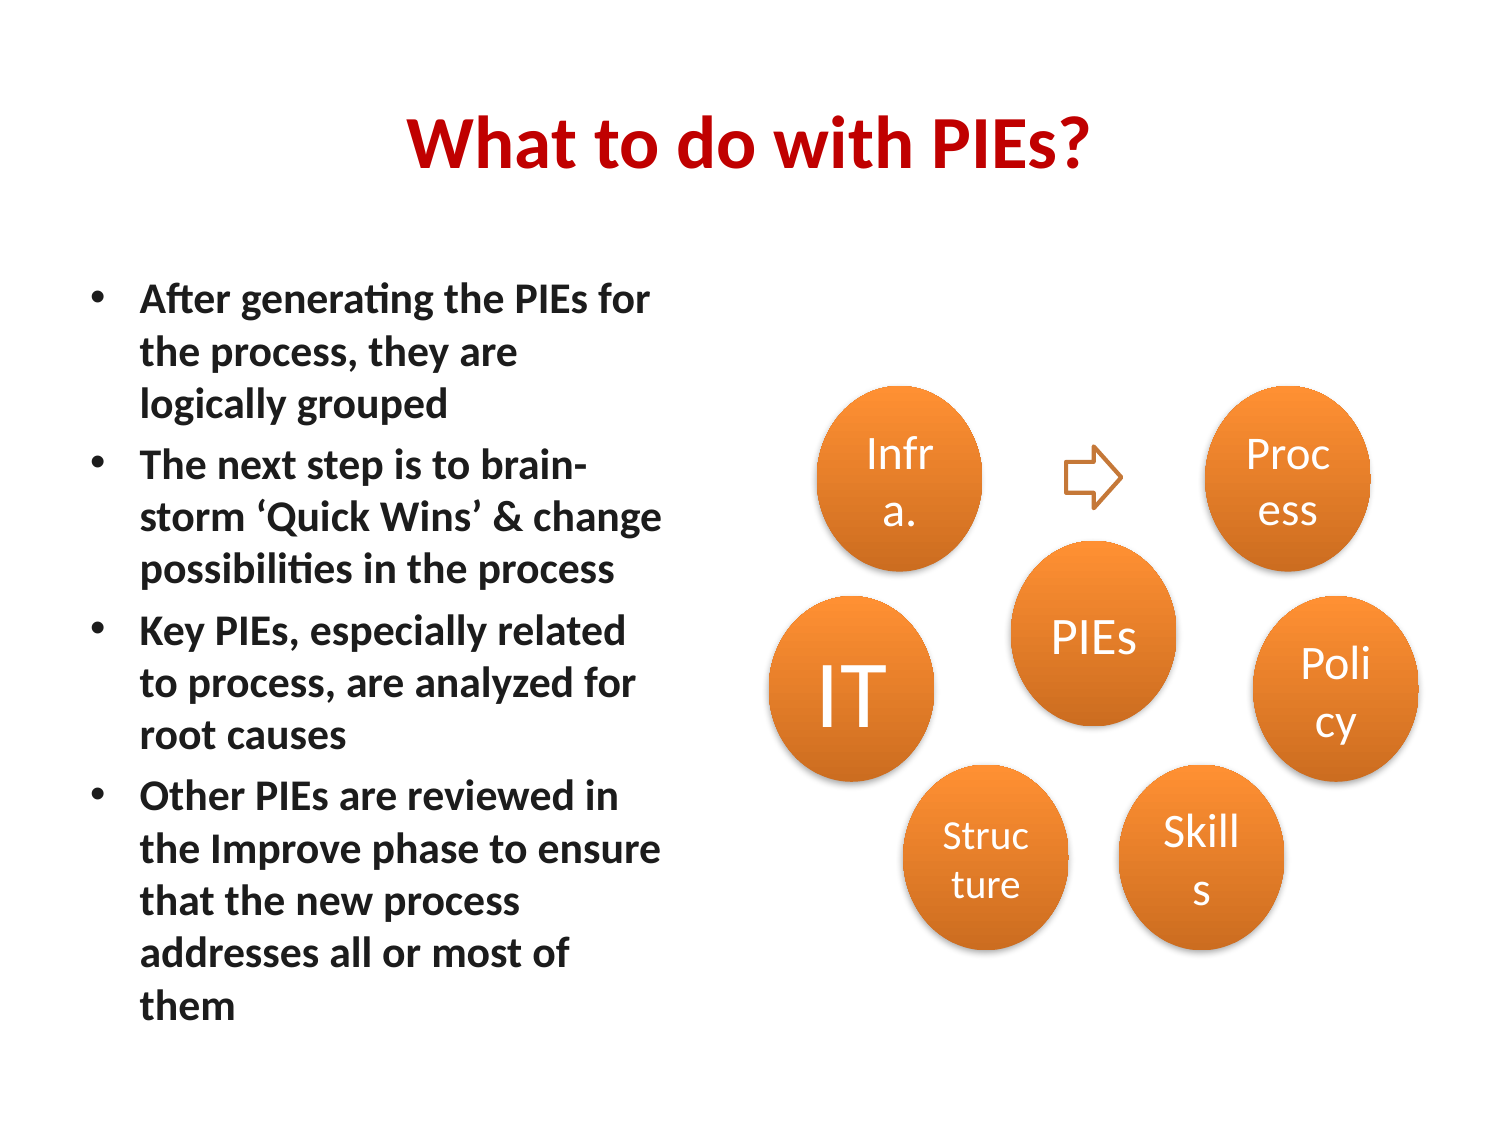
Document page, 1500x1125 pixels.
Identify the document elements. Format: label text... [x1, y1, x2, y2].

title What to do with PIEs? [75, 45, 1425, 233]
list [762, 262, 1426, 1006]
list After generating the PIEs for the process, they are logically grouped The next step is to brain-storm ‘Quick Wins’ & change possibilities in the process Key PIEs, especially related to process, are analyzed for root causes Other PIEs are reviewed in the Improve phase to ensure that the new process addresses all or most of them [75, 262, 688, 1050]
